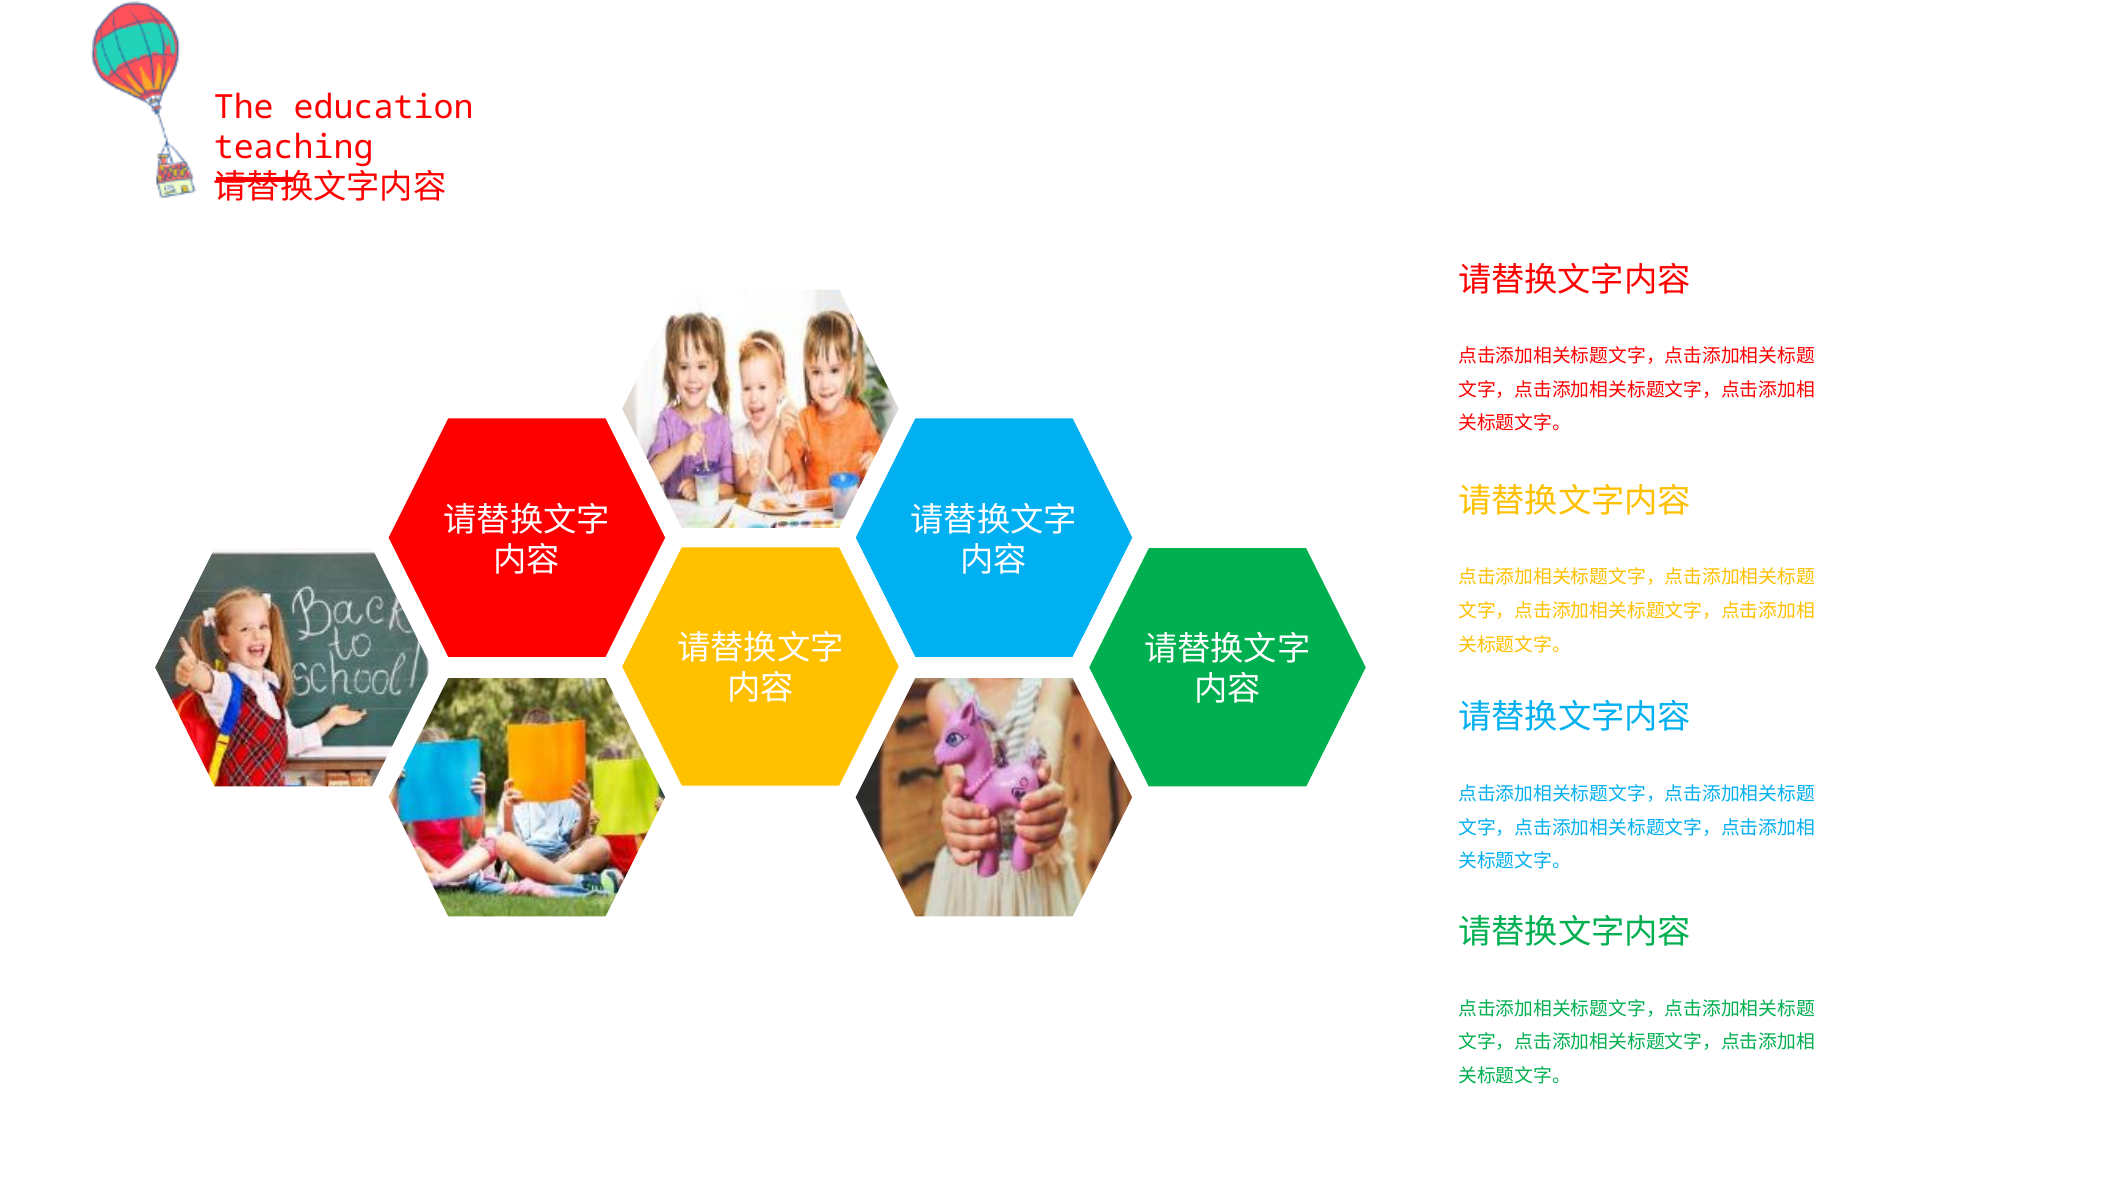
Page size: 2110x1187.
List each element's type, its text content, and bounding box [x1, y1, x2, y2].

text_box 点击添加相关标题文字，点击添加相关标题文字，点击添加相关标题文字，点击添加相关标题文字。 [1436, 543, 1844, 666]
text_box [387, 676, 667, 918]
picture [88, 0, 199, 201]
text_box [621, 288, 900, 529]
text_box The education teaching 请替换文字内容 [192, 74, 542, 216]
text_box 点击添加相关标题文字，点击添加相关标题文字，点击添加相关标题文字，点击添加相关标题文字。 [1436, 321, 1844, 445]
text_box 请替换文字内容 [621, 546, 900, 787]
text_box 请替换文字内容 [1436, 468, 1844, 530]
text_box [854, 676, 1134, 918]
text_box 请替换文字内容 [854, 417, 1134, 658]
text_box 请替换文字内容 [1436, 899, 1844, 961]
text_box 请替换文字内容 [387, 417, 667, 658]
text_box 请替换文字内容 [1088, 547, 1367, 788]
text_box 请替换文字内容 [1436, 246, 1787, 309]
text_box 点击添加相关标题文字，点击添加相关标题文字，点击添加相关标题文字，点击添加相关标题文字。 [1436, 974, 1844, 1098]
text_box [153, 547, 433, 788]
text_box 点击添加相关标题文字，点击添加相关标题文字，点击添加相关标题文字，点击添加相关标题文字。 [1436, 759, 1844, 883]
text_box 请替换文字内容 [1436, 684, 1844, 746]
